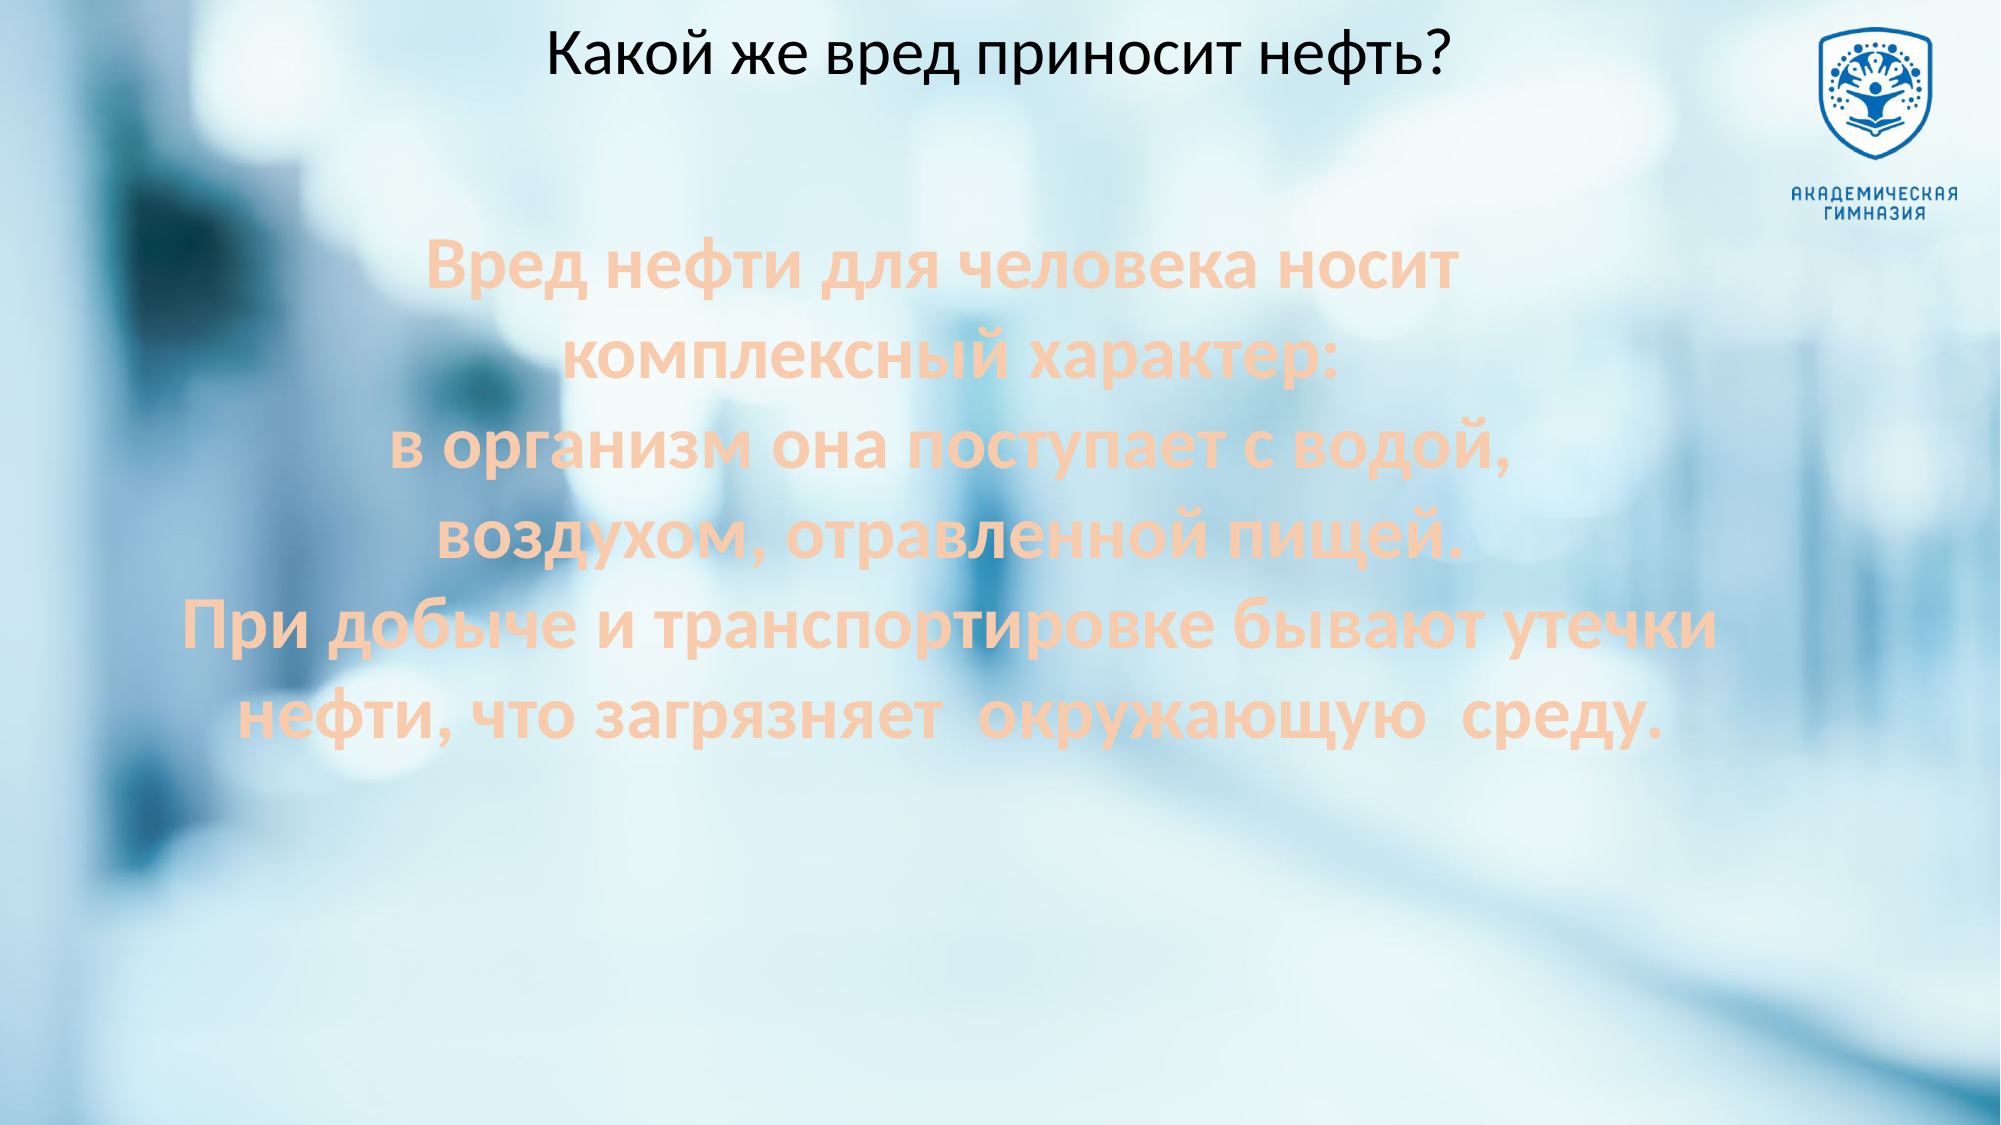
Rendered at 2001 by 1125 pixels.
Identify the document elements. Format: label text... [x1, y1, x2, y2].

text_box Какой же вред приносит нефть? [210, 0, 1793, 95]
picture [0, 0, 2001, 1125]
text_box Вред нефти для человека носит комплексный характер: в организм она поступает с водой, воздухом, отравленной пищей. При добыче и транспортировке бывают утечки нефти, что загрязняет окружающую среду. [110, 205, 1793, 761]
